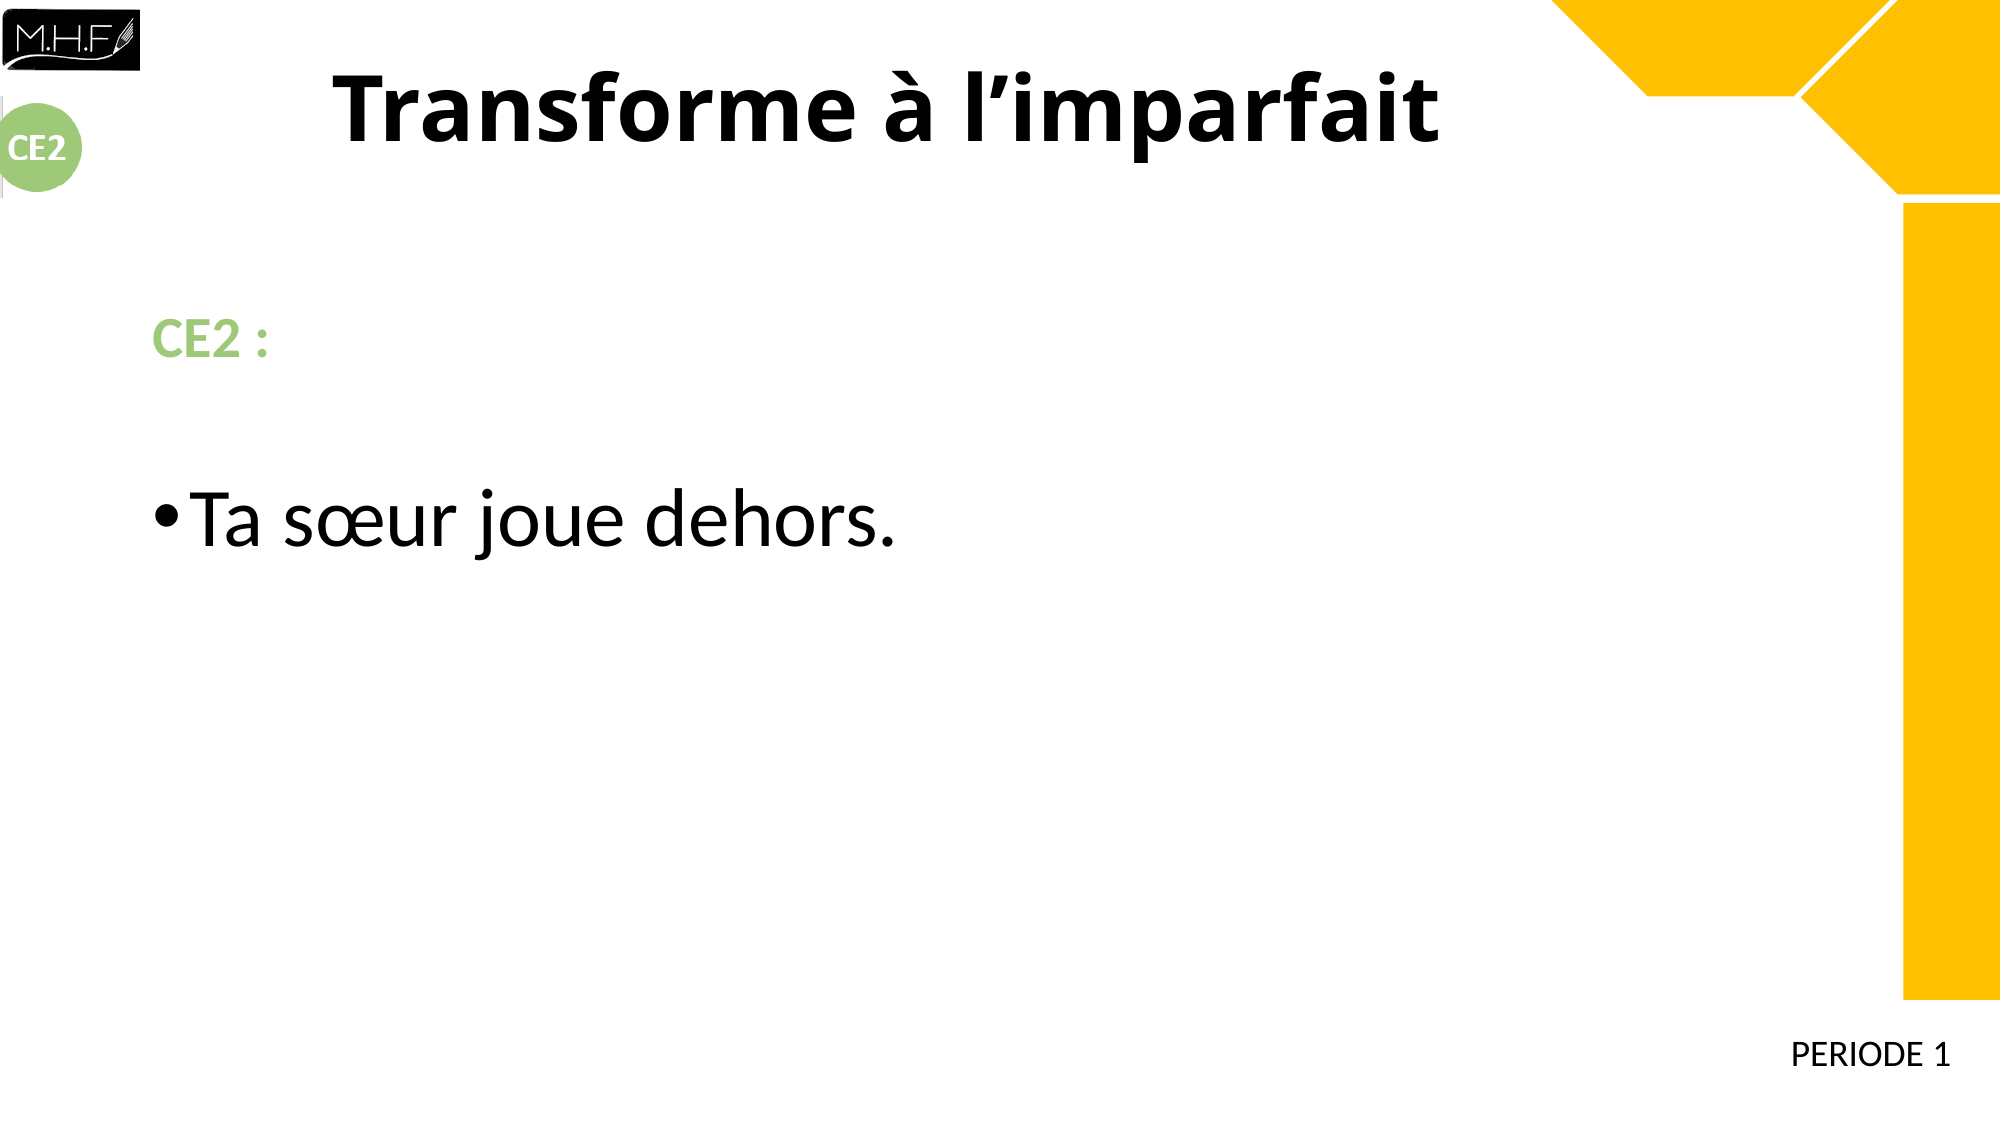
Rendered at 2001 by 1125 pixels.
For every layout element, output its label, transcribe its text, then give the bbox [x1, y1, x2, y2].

title Transforme à l’imparfait [316, 3, 1863, 221]
text_box [1549, 0, 1892, 98]
text_box PERIODE 1 [1362, 1021, 1967, 1082]
text_box [1902, 202, 2000, 1001]
text_box [1799, 0, 2000, 196]
picture [0, 96, 87, 198]
list CE2 : Ta sœur joue dehors. [137, 299, 1863, 1014]
picture [0, 7, 140, 74]
